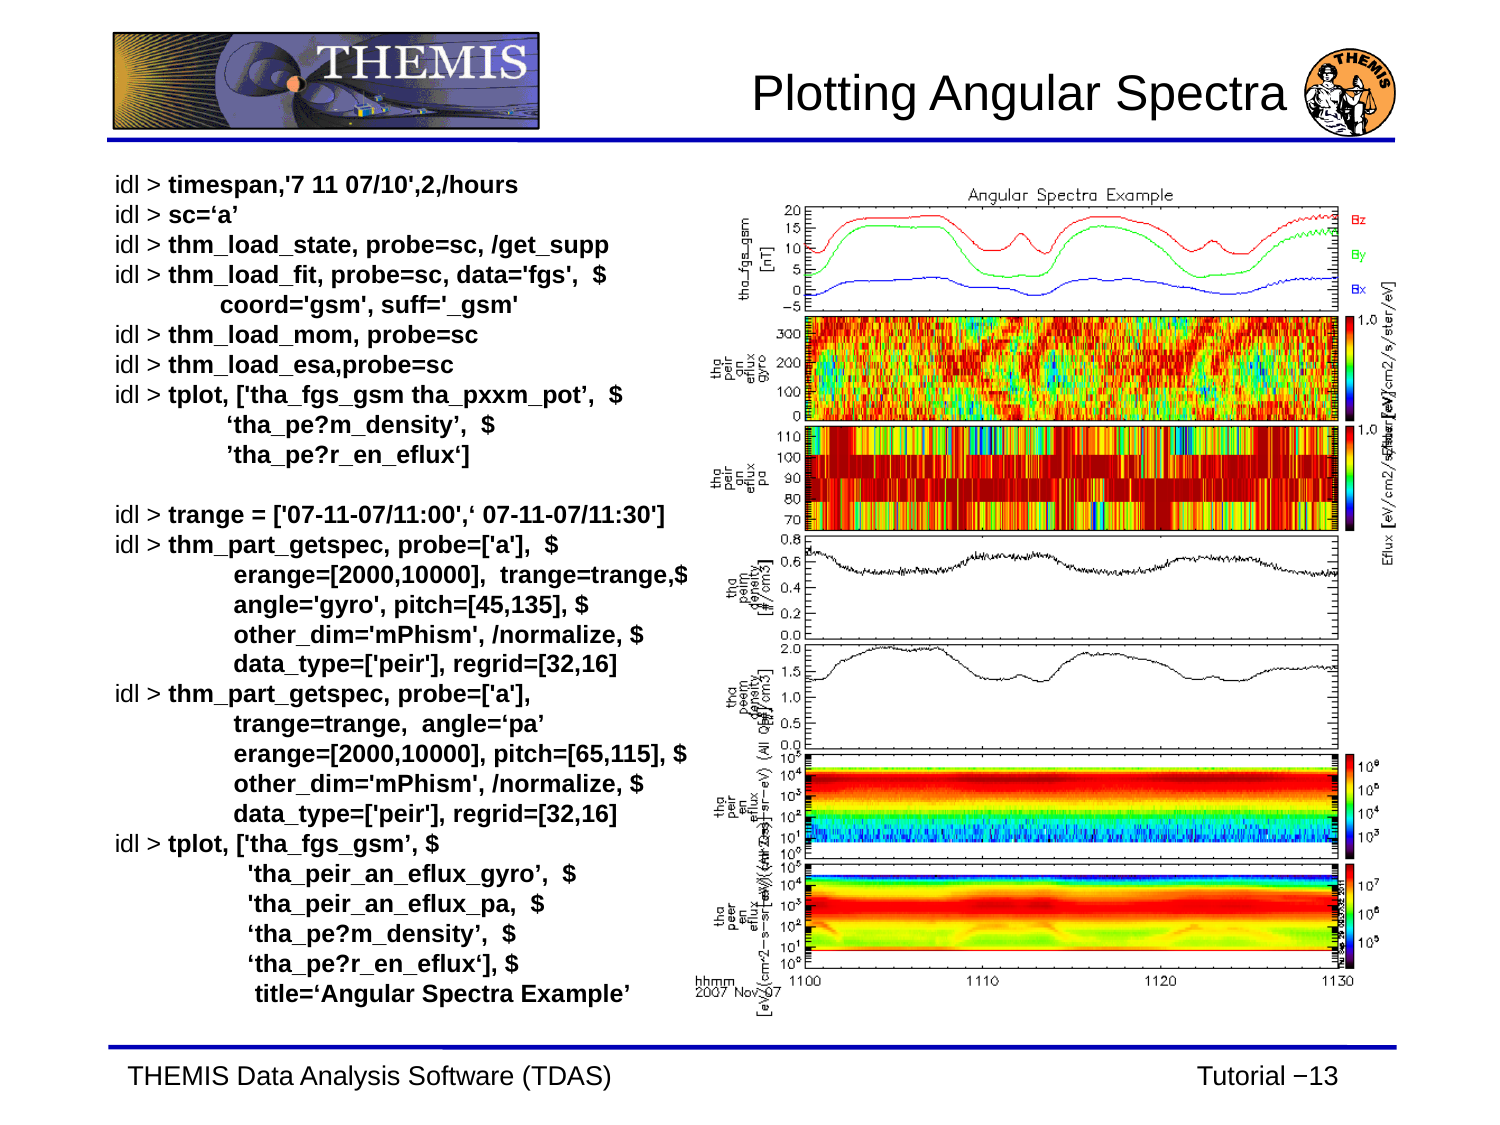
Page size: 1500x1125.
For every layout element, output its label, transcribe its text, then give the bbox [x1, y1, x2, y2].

text_box idl > timespan,'7 11 07/10',2,/hours idl > sc=‘a’ idl > thm_load_state, probe=sc, /get_supp idl > thm_load_fit, probe=sc, data='fgs', $ coord='gsm', suff='_gsm' idl > thm_load_mom, probe=sc idl > thm_load_esa,probe=sc idl > tplot, ['tha_fgs_gsm tha_pxxm_pot’, $ ‘tha_pe?m_density’, $ ’tha_pe?r_en_eflux‘] idl > trange = ['07-11-07/11:00',‘ 07-11-07/11:30'] idl > thm_part_getspec, probe=['a'], $ erange=[2000,10000], trange=trange,$ angle='gyro', pitch=[45,135], $ other_dim='mPhism', /normalize, $ data_type=['peir'], regrid=[32,16] idl > thm_part_getspec, probe=['a'], trange=trange, angle=‘pa’ erange=[2000,10000], pitch=[65,115], $ other_dim='mPhism', /normalize, $ data_type=['peir'], regrid=[32,16] idl > tplot, ['tha_fgs_gsm’, $ 'tha_peir_an_eflux_gyro’, $ 'tha_peir_an_eflux_pa, $ ‘tha_pe?m_density’, $ ‘tha_pe?r_en_eflux‘], $ title=‘Angular Spectra Example’ [99, 161, 725, 1015]
text_box Plotting Angular Spectra [87, 49, 1288, 148]
picture [687, 184, 1416, 1026]
picture [1304, 48, 1396, 137]
picture [115, 35, 537, 49]
